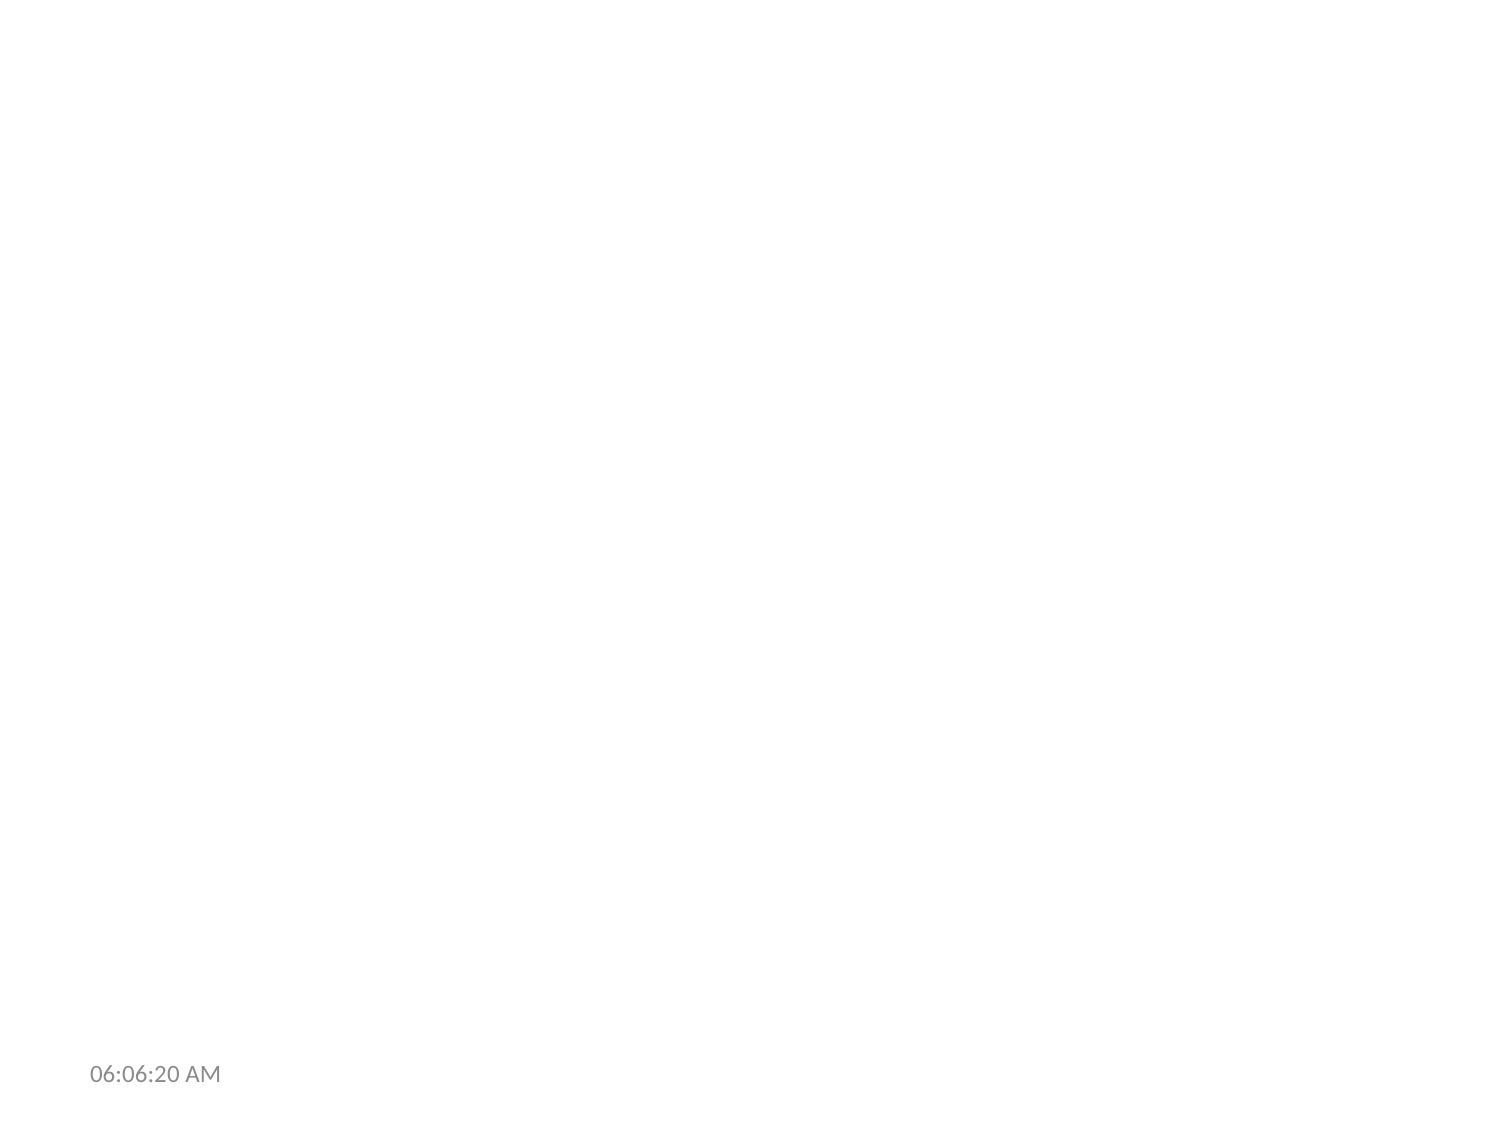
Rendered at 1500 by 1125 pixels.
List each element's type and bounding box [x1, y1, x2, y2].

slide_number [75, 1042, 425, 1103]
